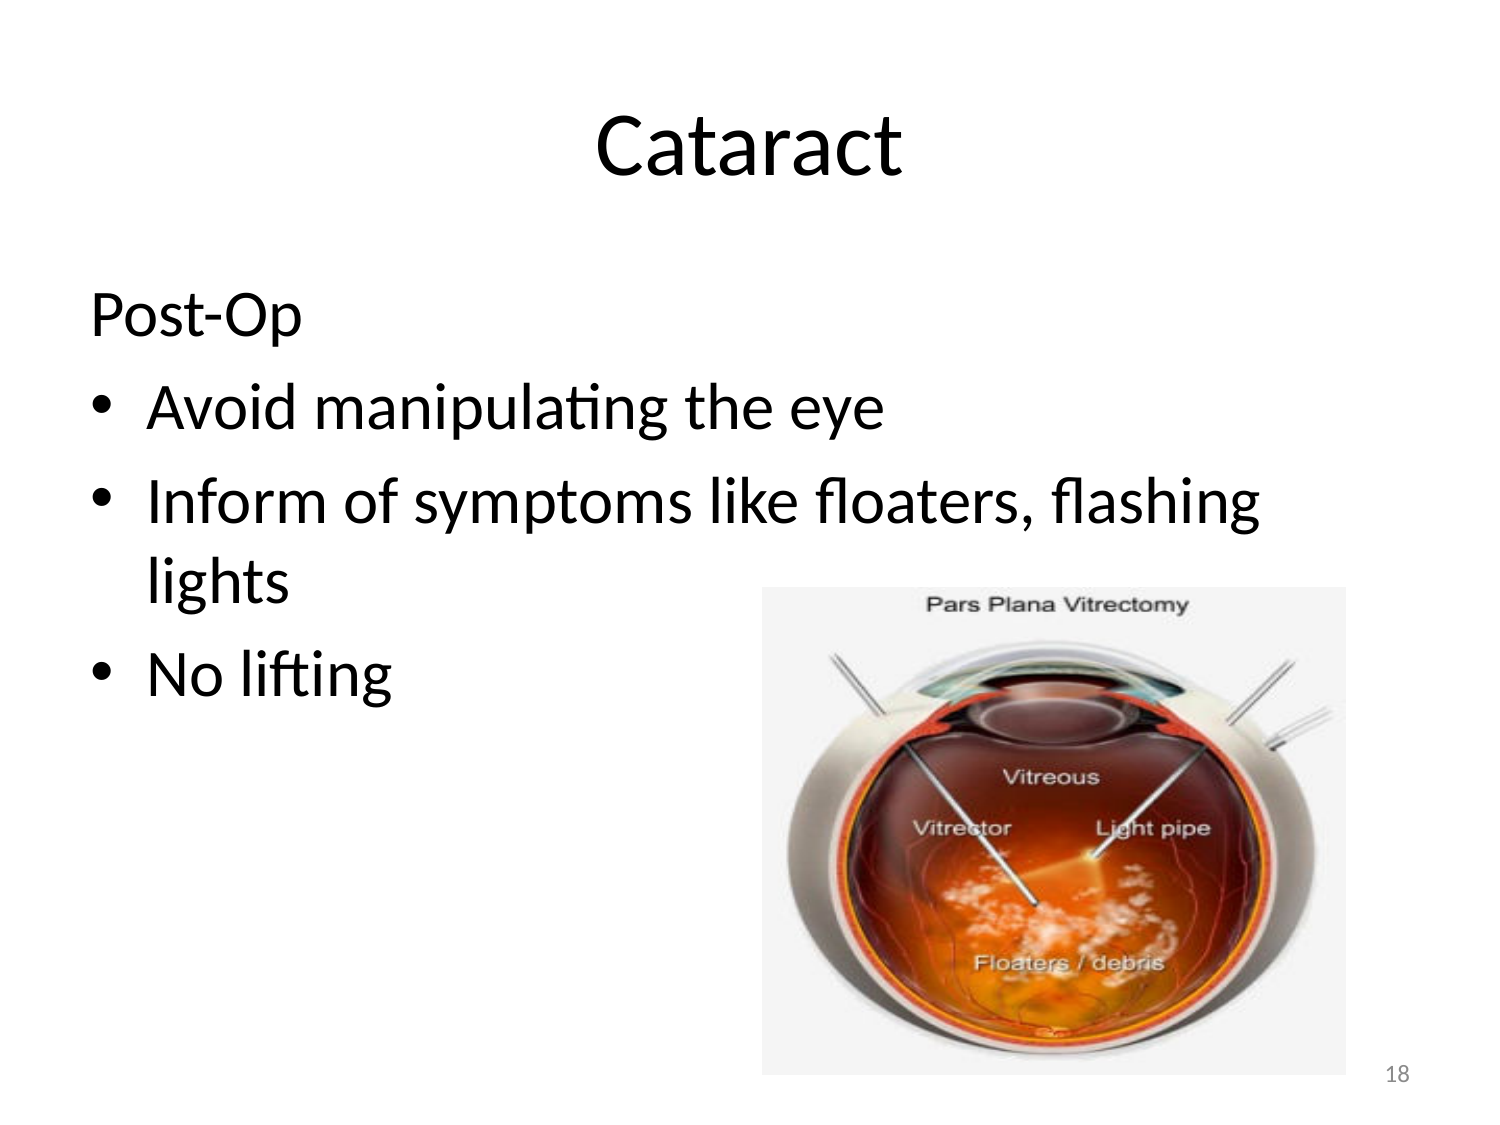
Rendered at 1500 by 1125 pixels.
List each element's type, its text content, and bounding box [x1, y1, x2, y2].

list Post-Op Avoid manipulating the eye Inform of symptoms like floaters, flashing lights No lifting [75, 262, 1425, 1005]
title Cataract [75, 45, 1425, 233]
picture [762, 587, 1347, 1076]
slide_number 18 [1074, 1042, 1425, 1103]
